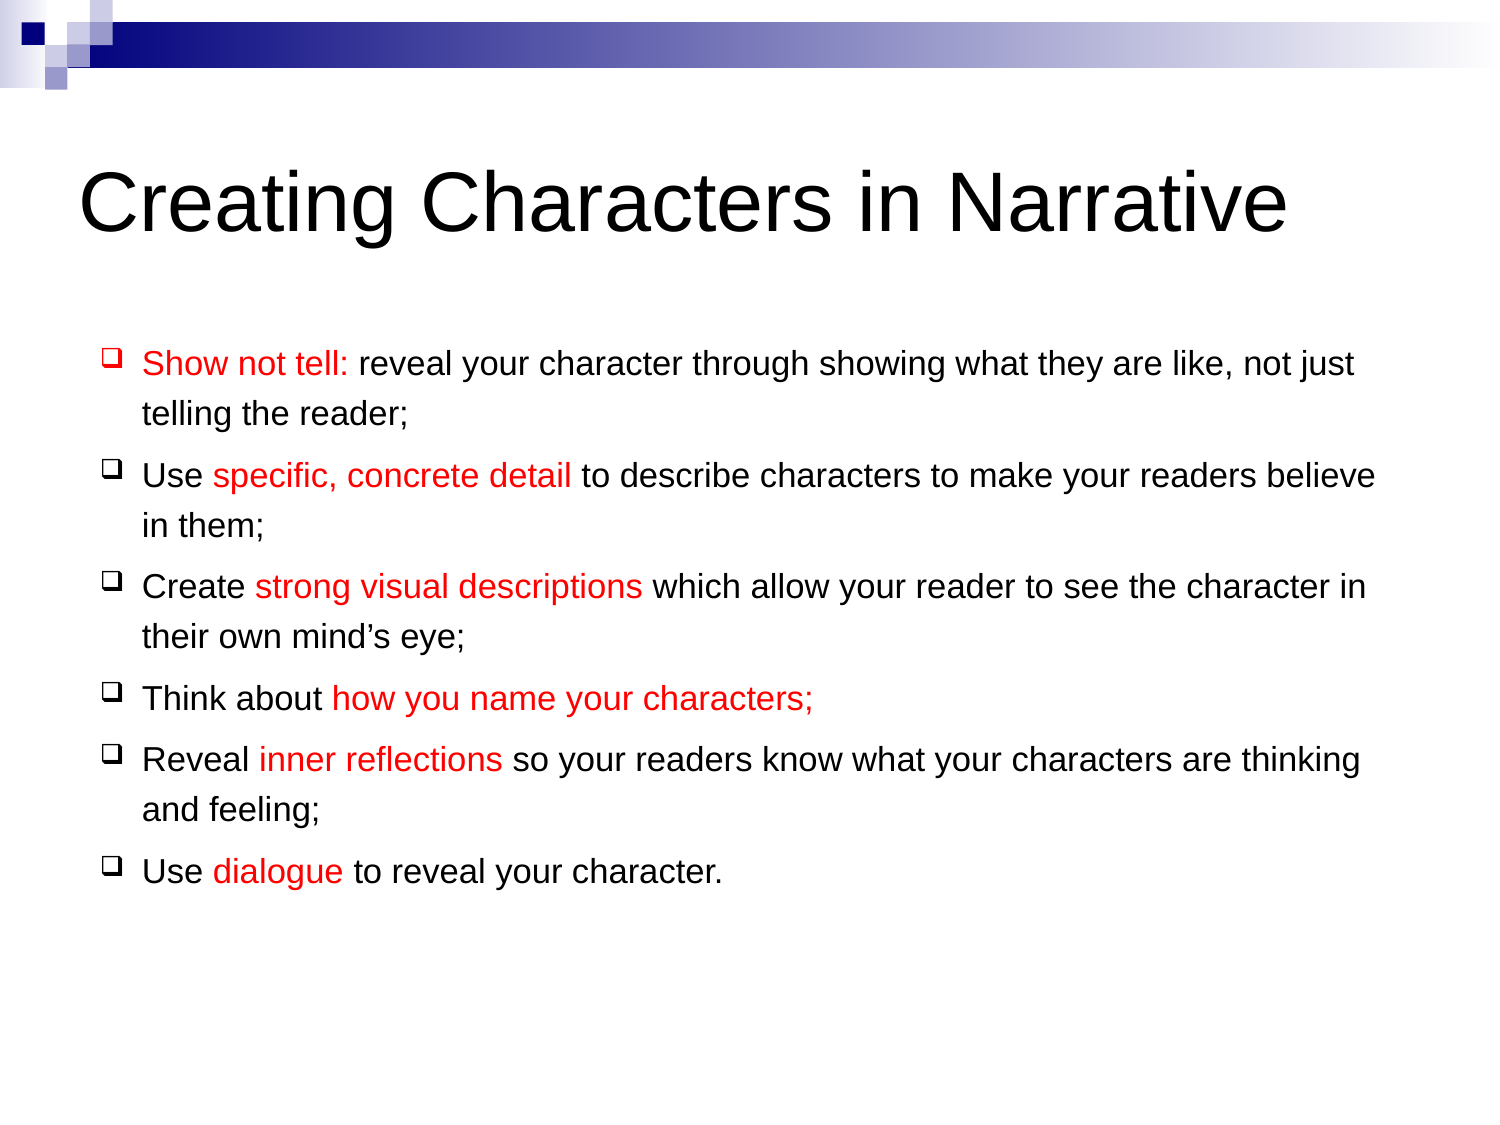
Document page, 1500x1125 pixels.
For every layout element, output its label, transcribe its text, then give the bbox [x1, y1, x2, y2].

list Show not tell: reveal your character through showing what they are like, not just telling the reader; Use specific, concrete detail to describe characters to make your readers believe in them; Create strong visual descriptions which allow your reader to see the character in their own mind’s eye; Think about how you name your characters; Reveal inner reflections so your readers know what your characters are thinking and feeling; Use dialogue to reveal your character. [74, 324, 1426, 963]
title Creating Characters in Narrative [62, 104, 1414, 291]
